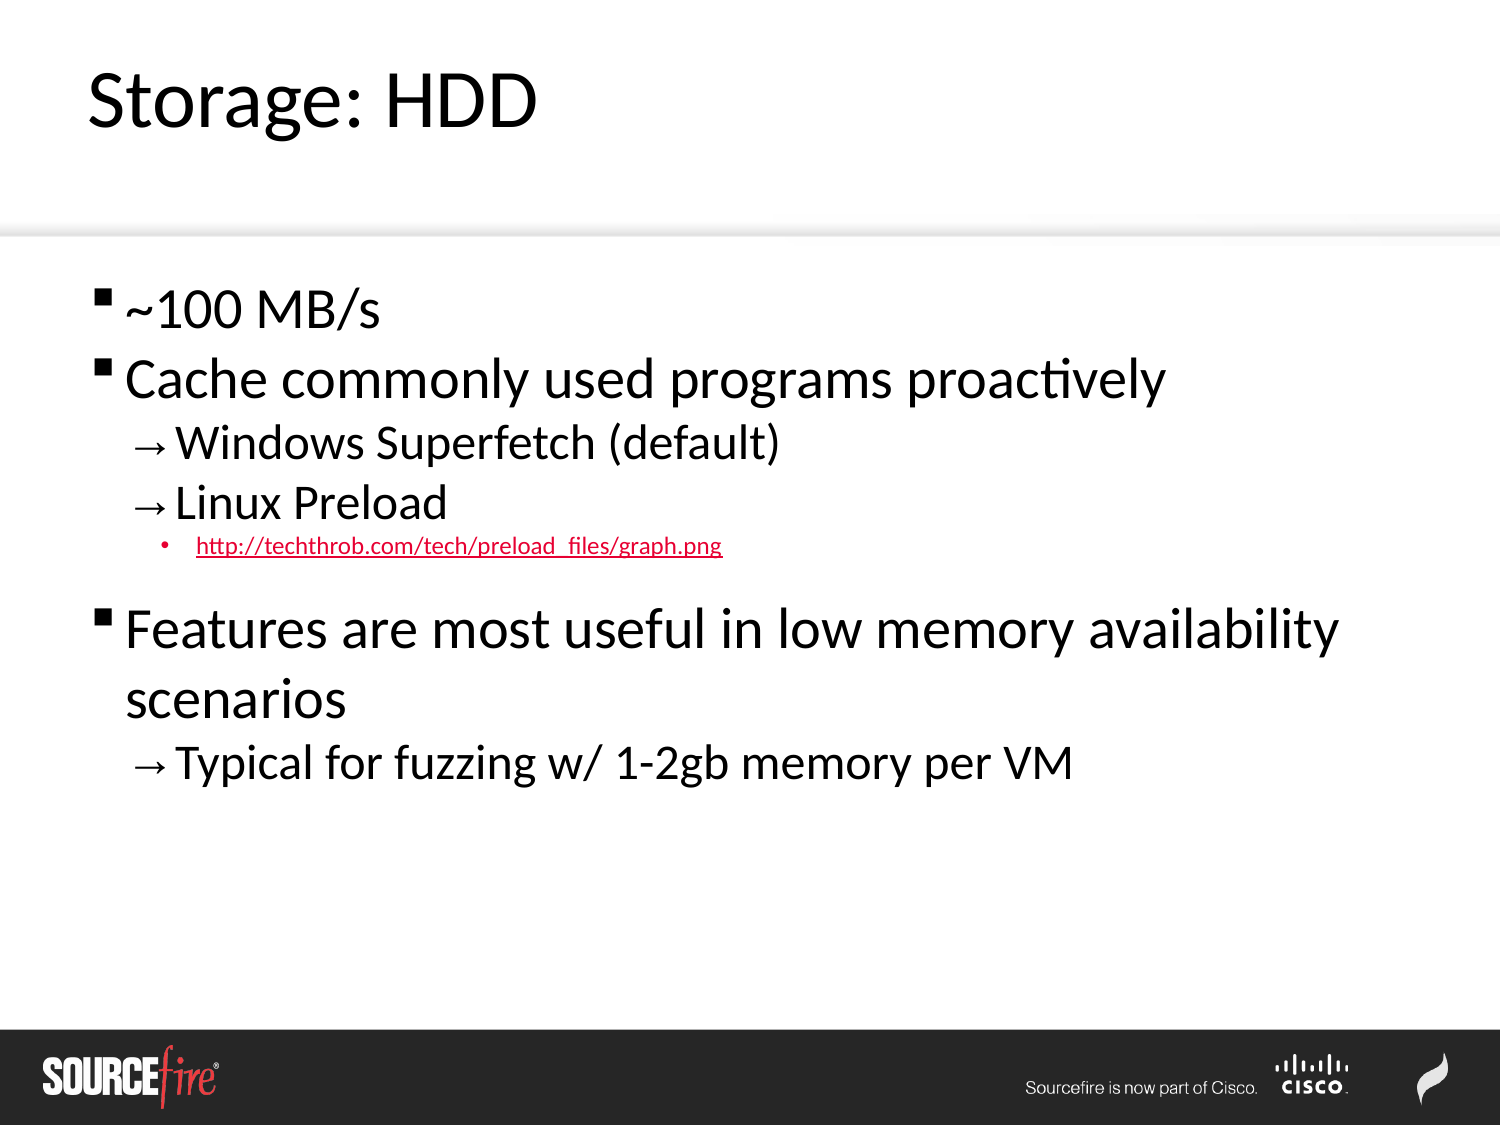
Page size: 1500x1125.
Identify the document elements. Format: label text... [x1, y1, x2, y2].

picture [43, 1045, 219, 1109]
picture [0, 214, 1500, 246]
picture [1417, 1051, 1448, 1106]
text_box Storage: HDD [72, 51, 1423, 215]
text_box ~100 MB/s Cache commonly used programs proactively Windows Superfetch (default) Linux Preload http://techthrob.com/tech/preload_files/graph.png Features are most useful in low memory availability scenarios Typical for fuzzing w/ 1-2gb memory per VM [75, 262, 1425, 1005]
picture [1026, 1054, 1348, 1097]
